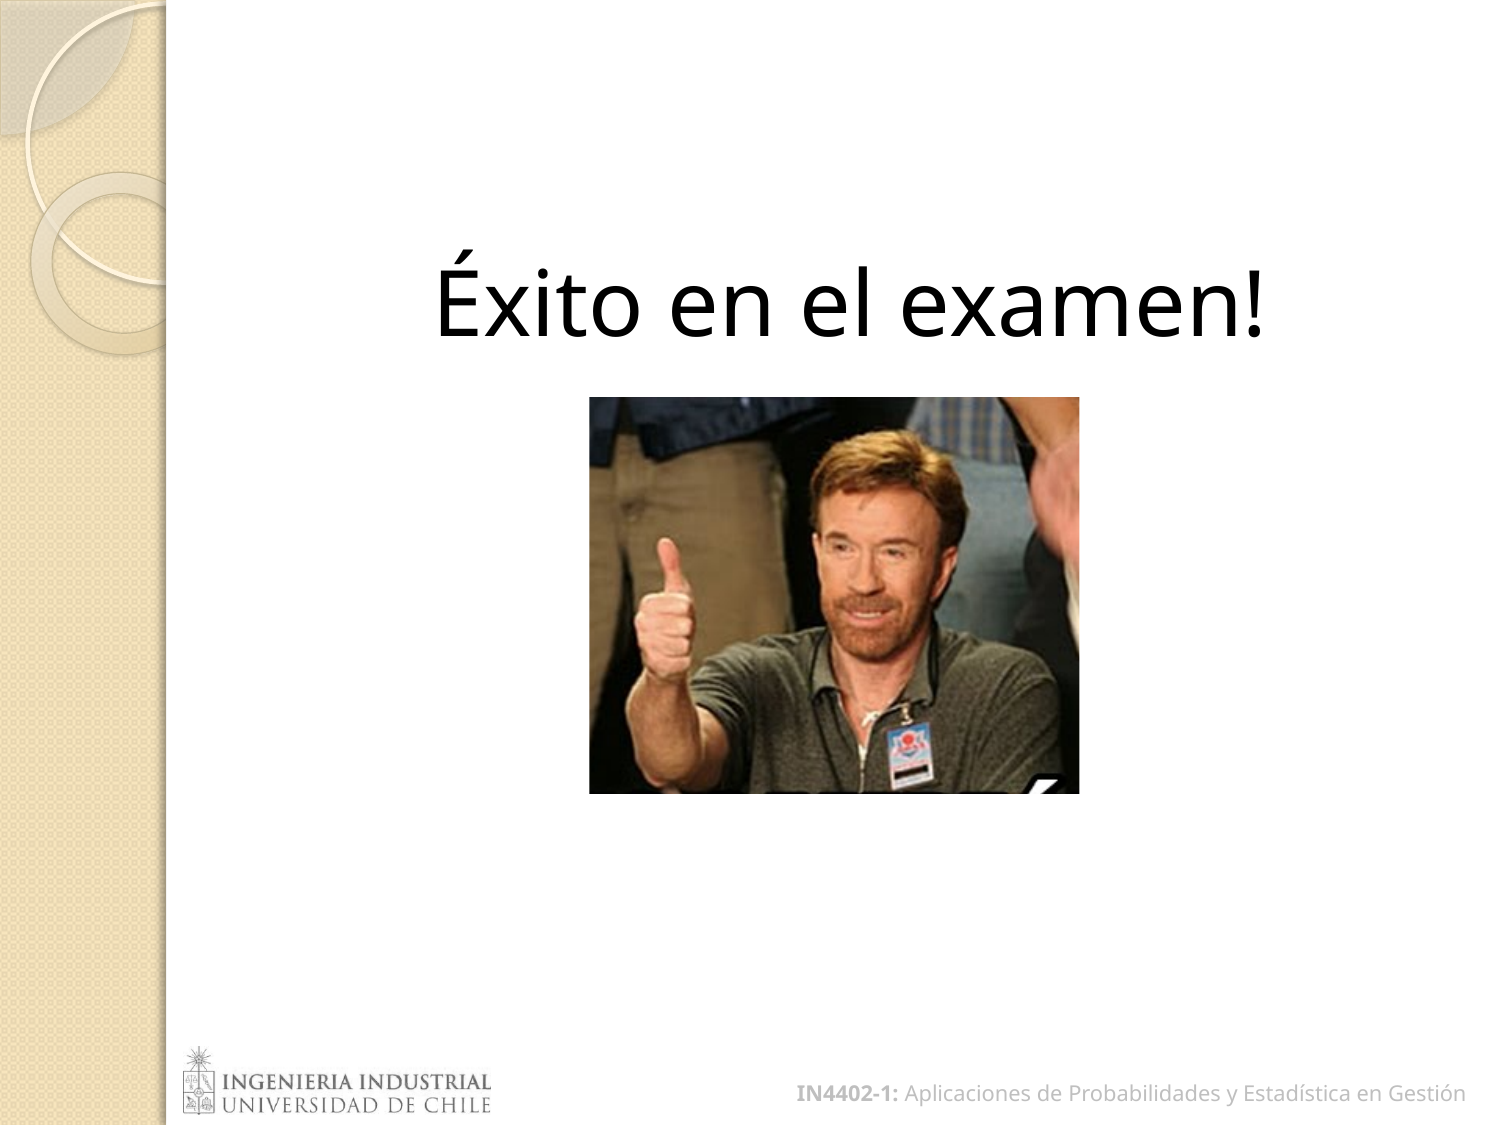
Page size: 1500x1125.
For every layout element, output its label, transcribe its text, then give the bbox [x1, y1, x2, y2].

list Éxito en el examen! [235, 237, 1466, 1025]
picture [183, 1046, 491, 1115]
picture [588, 396, 1080, 794]
